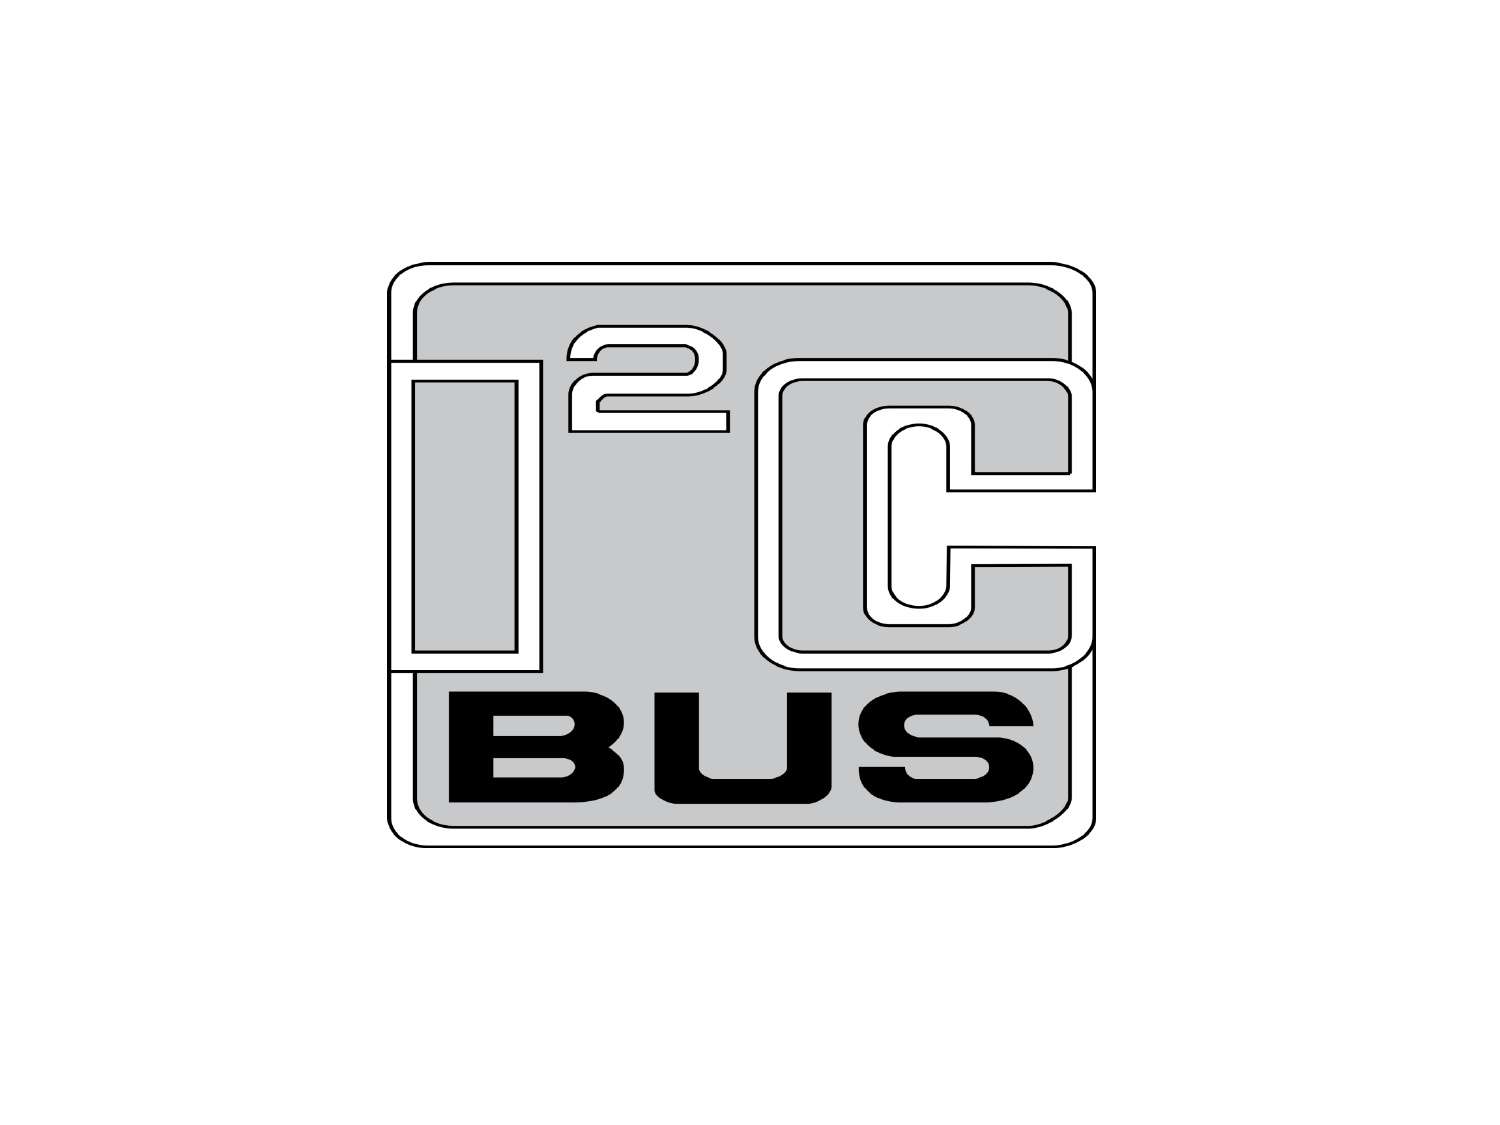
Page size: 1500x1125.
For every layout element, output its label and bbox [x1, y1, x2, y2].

picture [387, 262, 1097, 848]
